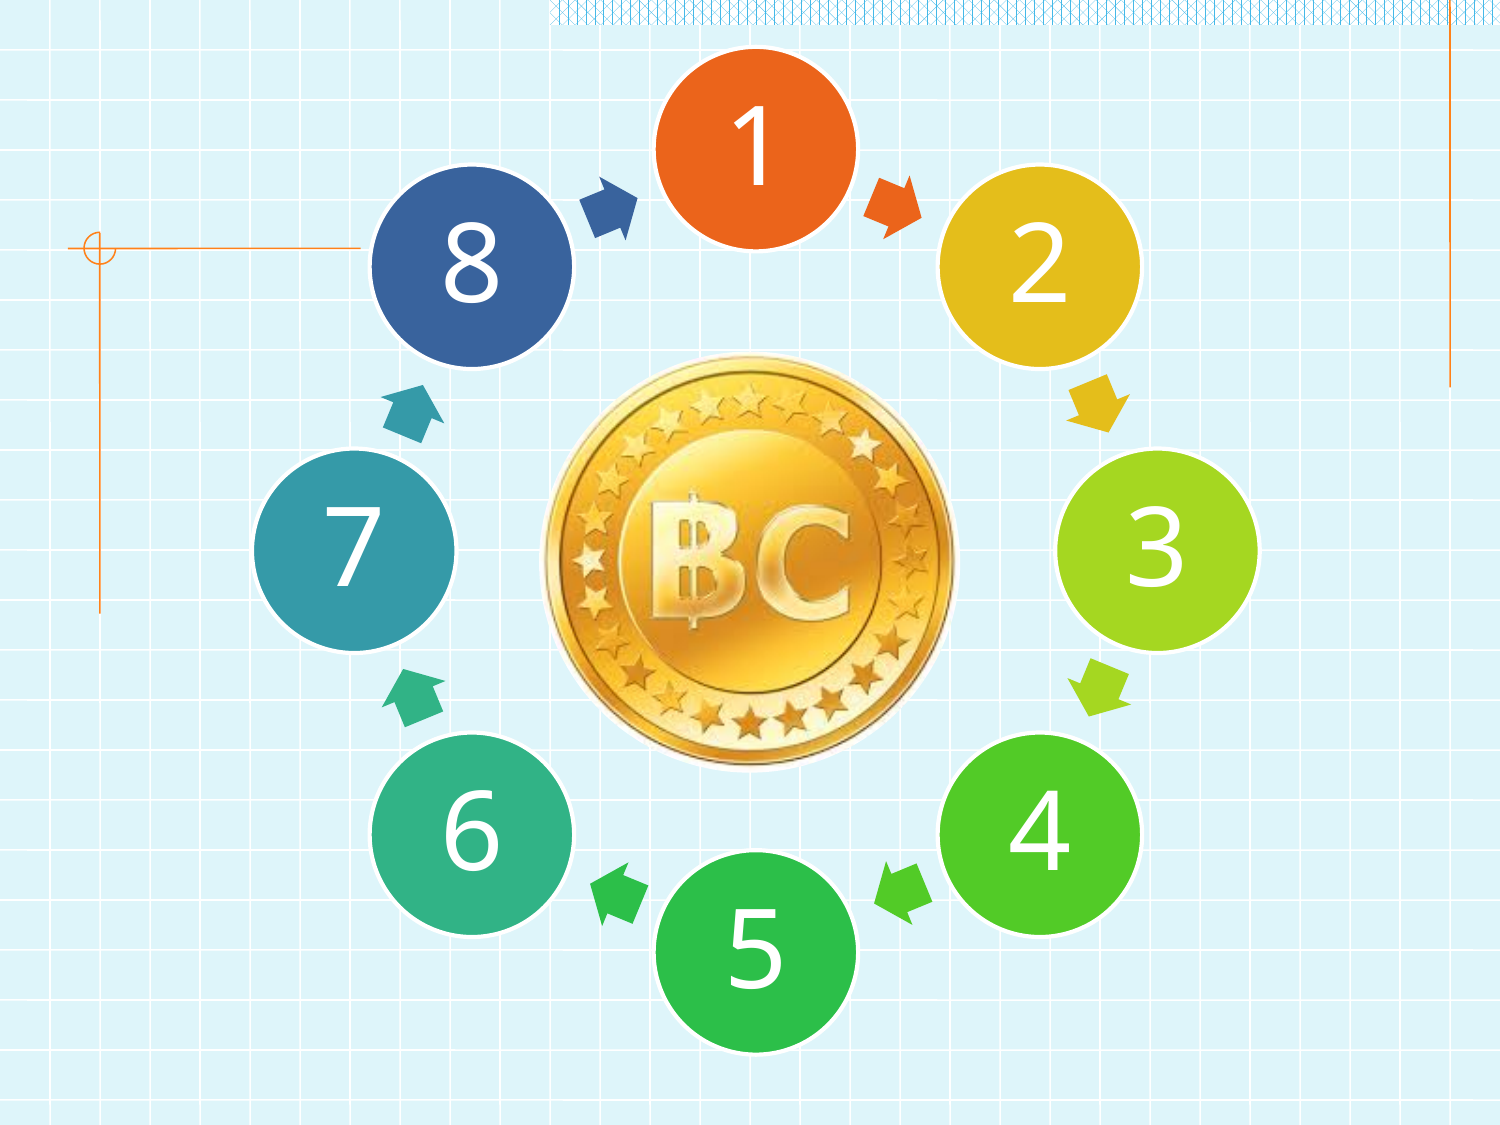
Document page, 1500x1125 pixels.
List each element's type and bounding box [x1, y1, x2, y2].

picture [538, 351, 961, 773]
text_box [105, 46, 1407, 1055]
